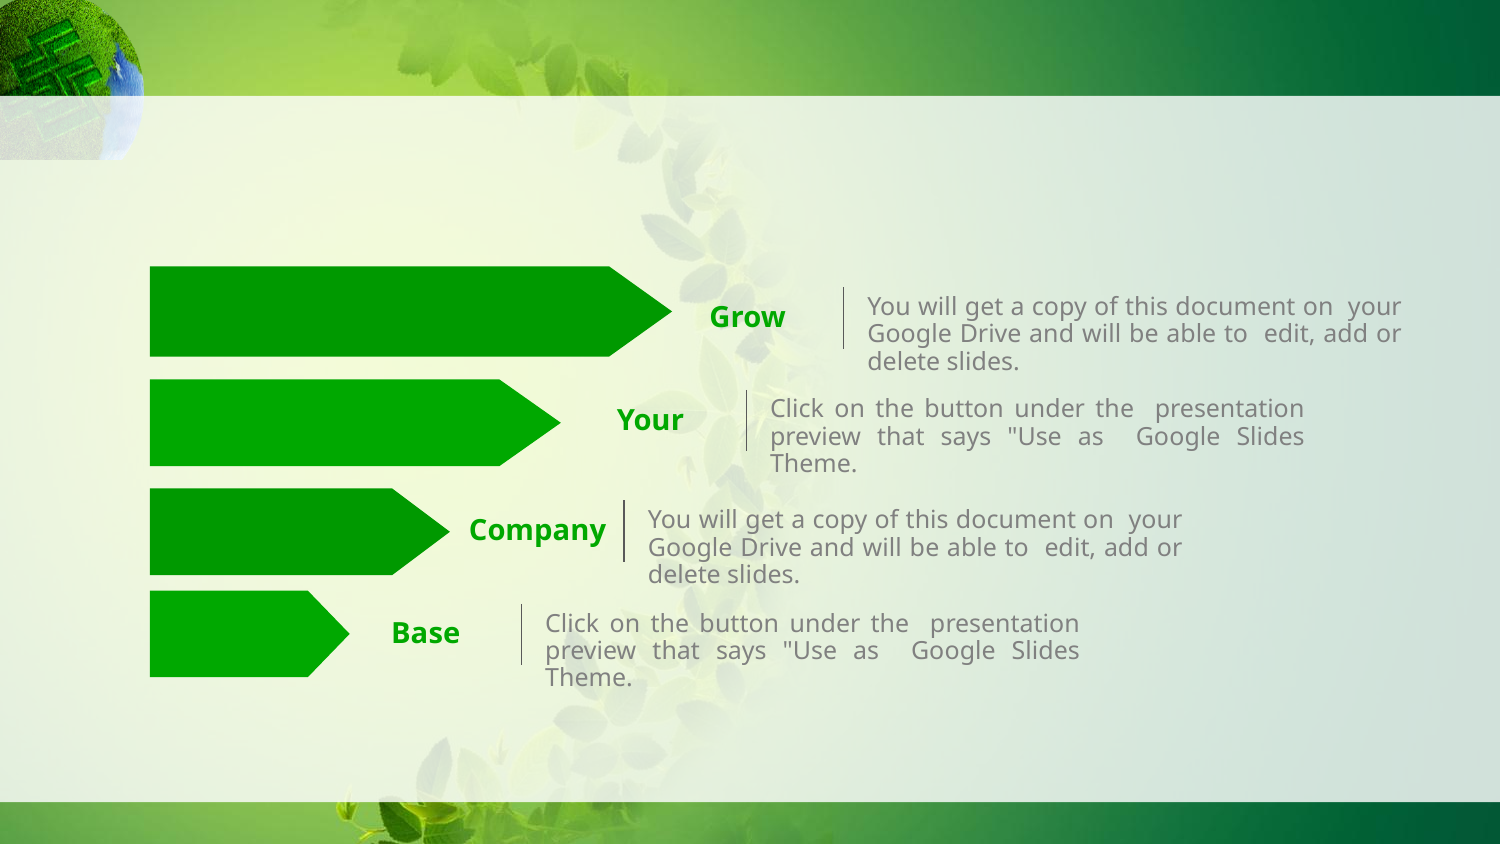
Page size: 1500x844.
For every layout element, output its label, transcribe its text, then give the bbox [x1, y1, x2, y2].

text_box [149, 488, 450, 576]
text_box You will get a copy of this document on your Google Drive and will be able to edit, add or delete slides. [867, 292, 1403, 376]
text_box Click on the button under the presentation preview that says "Use as Google Slides Theme. [545, 609, 1081, 692]
text_box Company [451, 504, 621, 554]
text_box [149, 590, 350, 678]
picture [0, 803, 1500, 844]
picture [0, 0, 1500, 95]
text_box Base [348, 607, 503, 658]
text_box Your [573, 393, 728, 444]
text_box Click on the button under the presentation preview that says "Use as Google Slides Theme. [770, 395, 1306, 478]
text_box [149, 379, 561, 467]
text_box [149, 266, 673, 357]
text_box Grow [670, 291, 825, 341]
text_box You will get a copy of this document on your Google Drive and will be able to edit, add or delete slides. [647, 506, 1184, 589]
